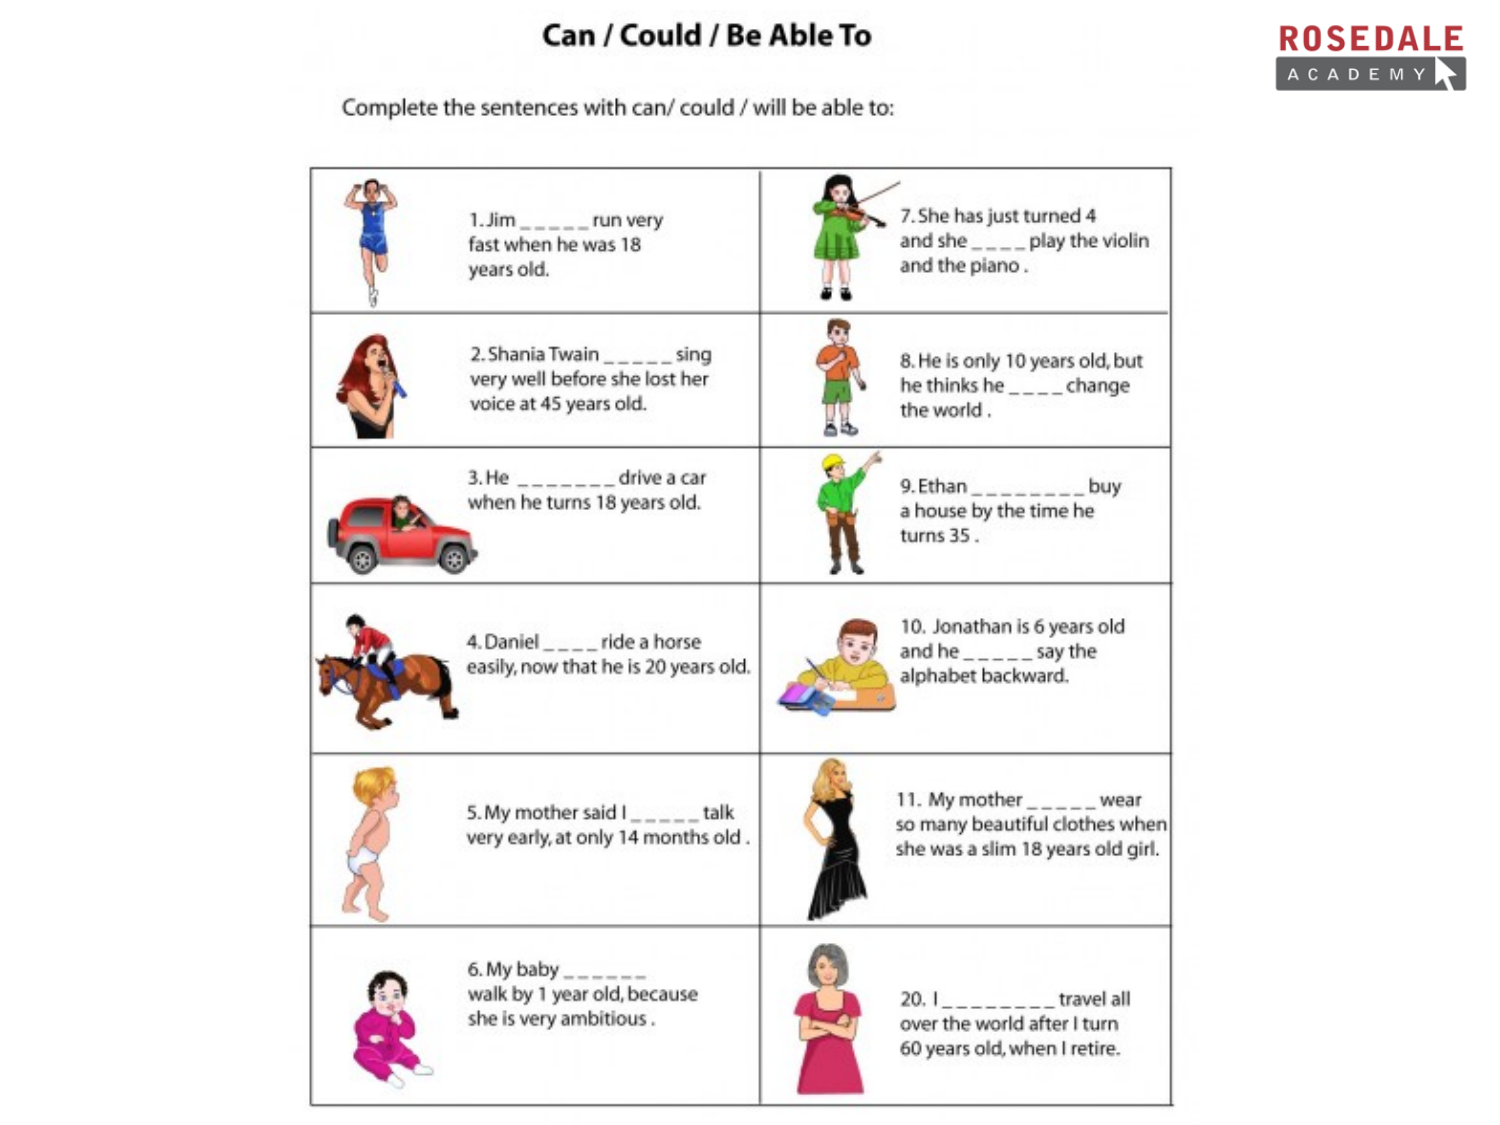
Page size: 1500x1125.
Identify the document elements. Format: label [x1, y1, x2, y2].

picture [1269, 19, 1472, 96]
picture [289, 10, 1199, 1125]
